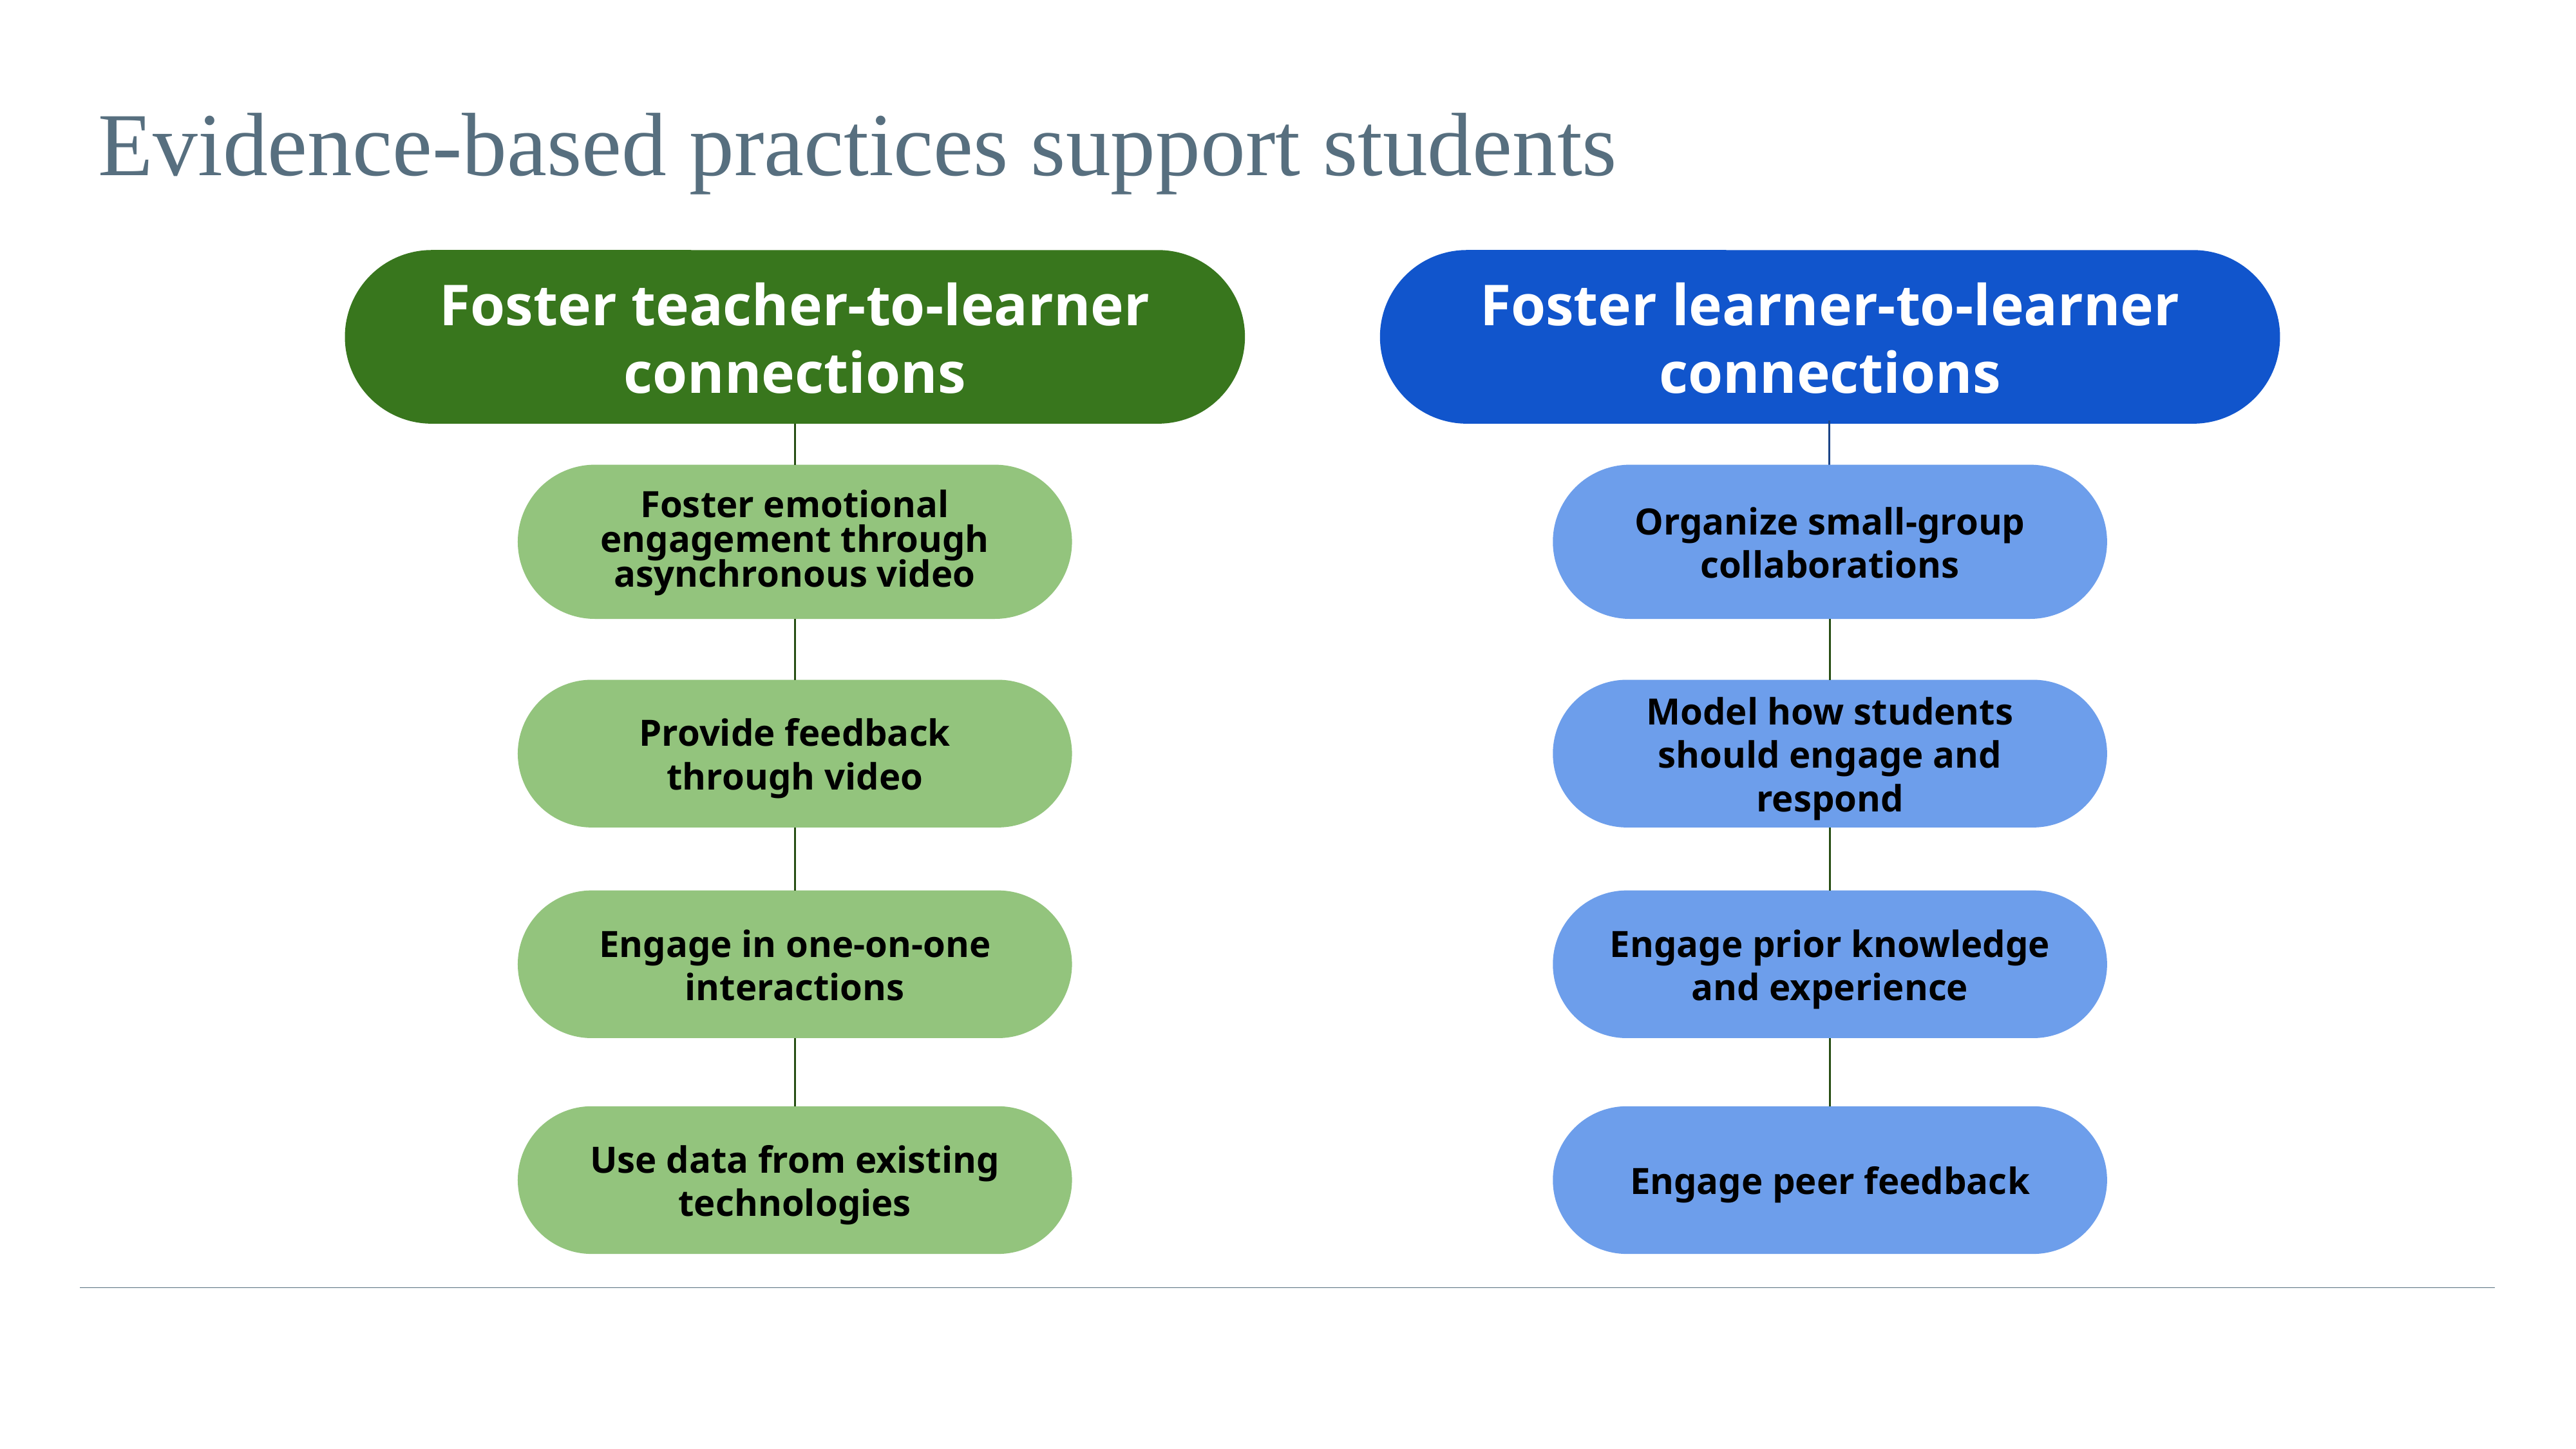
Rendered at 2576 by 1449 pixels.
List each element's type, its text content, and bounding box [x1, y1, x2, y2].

text_box Provide feedback through video [517, 679, 1072, 828]
text_box Engage peer feedback [1553, 1106, 2107, 1255]
text_box Use data from existing technologies [517, 1106, 1072, 1255]
text_box Engage prior knowledge and experience [1553, 890, 2107, 1038]
text_box Foster emotional engagement through asynchronous video [517, 464, 1072, 620]
text_box Engage in one-on-one interactions [517, 890, 1072, 1038]
text_box Foster learner-to-learner connections [1379, 250, 2280, 424]
text_box Organize small-group collaborations [1553, 464, 2107, 620]
text_box Model how students should engage and respond [1553, 679, 2107, 828]
text_box Foster teacher-to-learner connections [345, 250, 1245, 424]
title Evidence-based practices support students [88, 80, 2423, 209]
